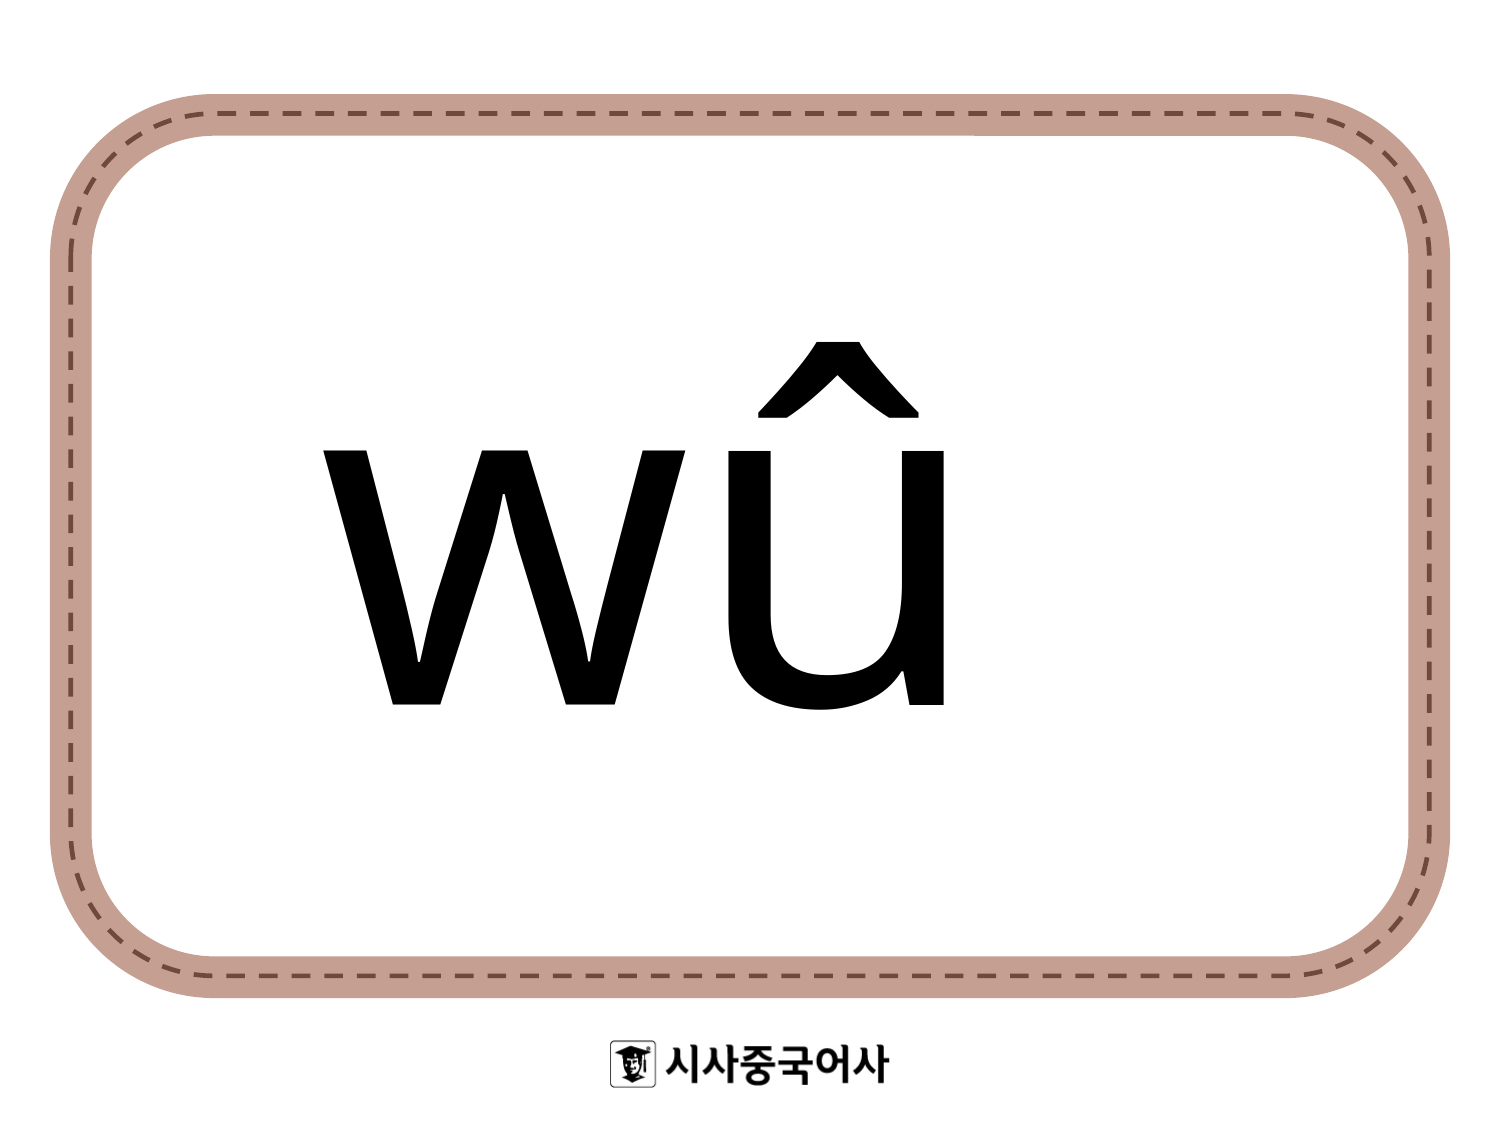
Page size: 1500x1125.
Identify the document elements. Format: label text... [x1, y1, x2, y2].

picture [602, 1034, 898, 1094]
text_box wû [145, 189, 1354, 853]
